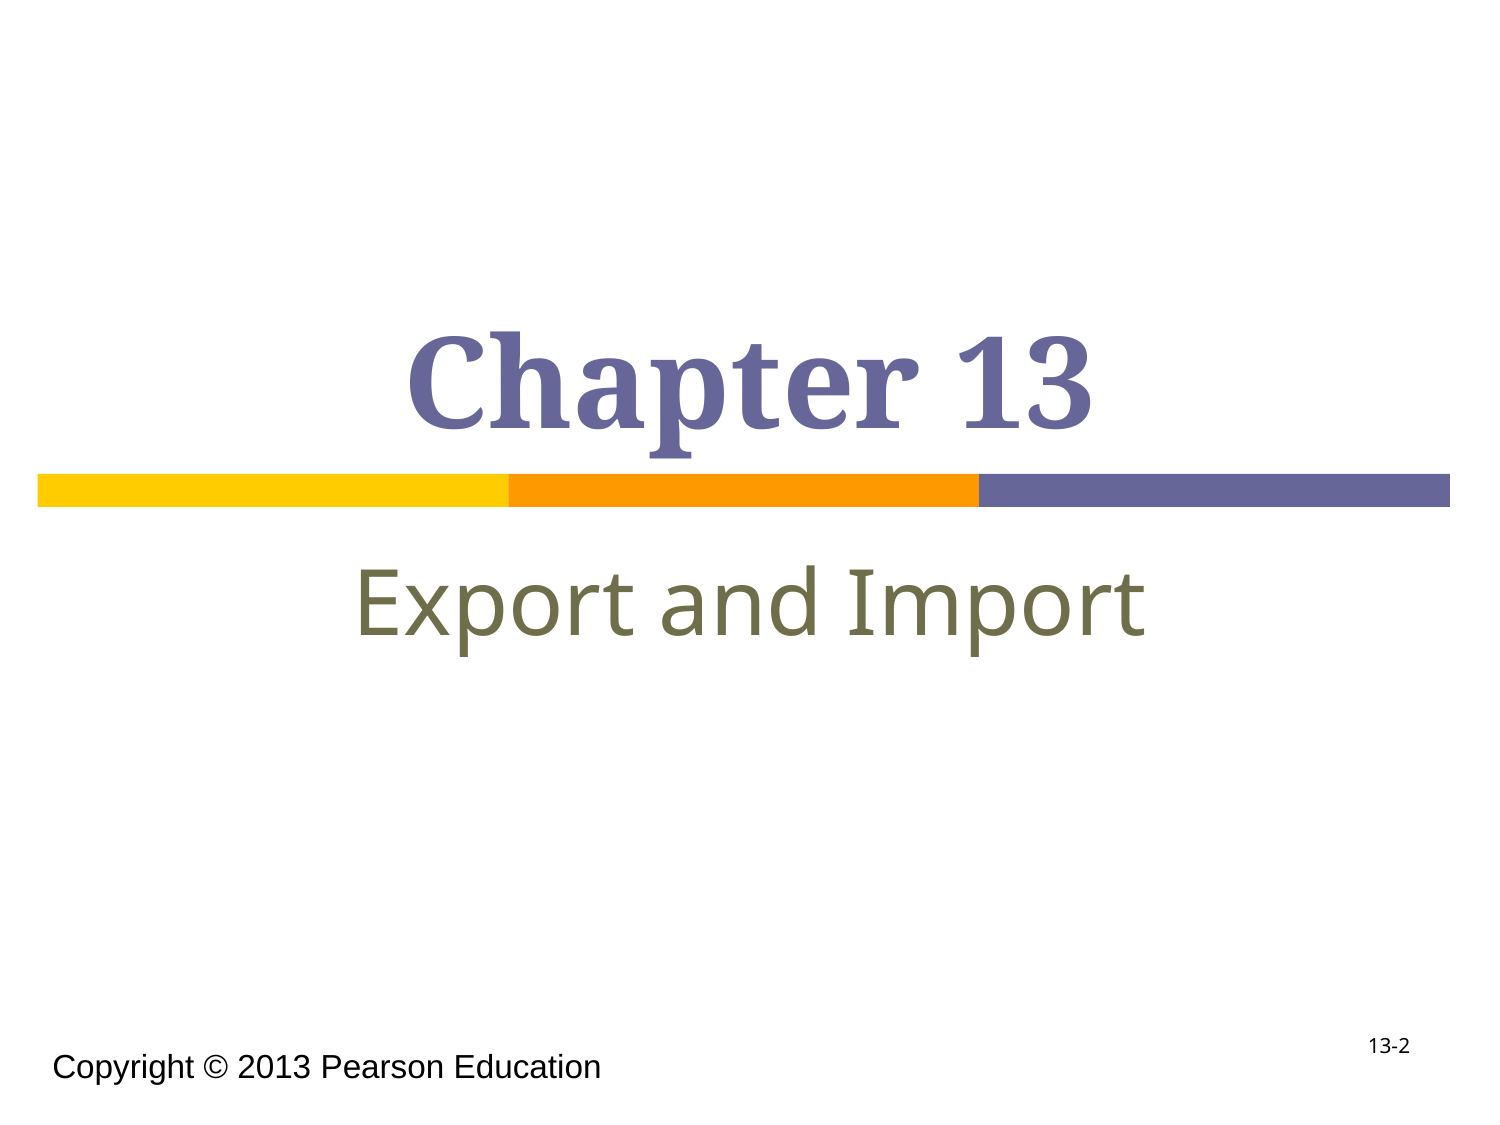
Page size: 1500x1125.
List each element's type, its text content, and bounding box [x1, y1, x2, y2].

slide_number 13-2 [1074, 1025, 1425, 1100]
subtitle Export and Import [225, 536, 1275, 899]
title Chapter 13 [112, 112, 1388, 462]
